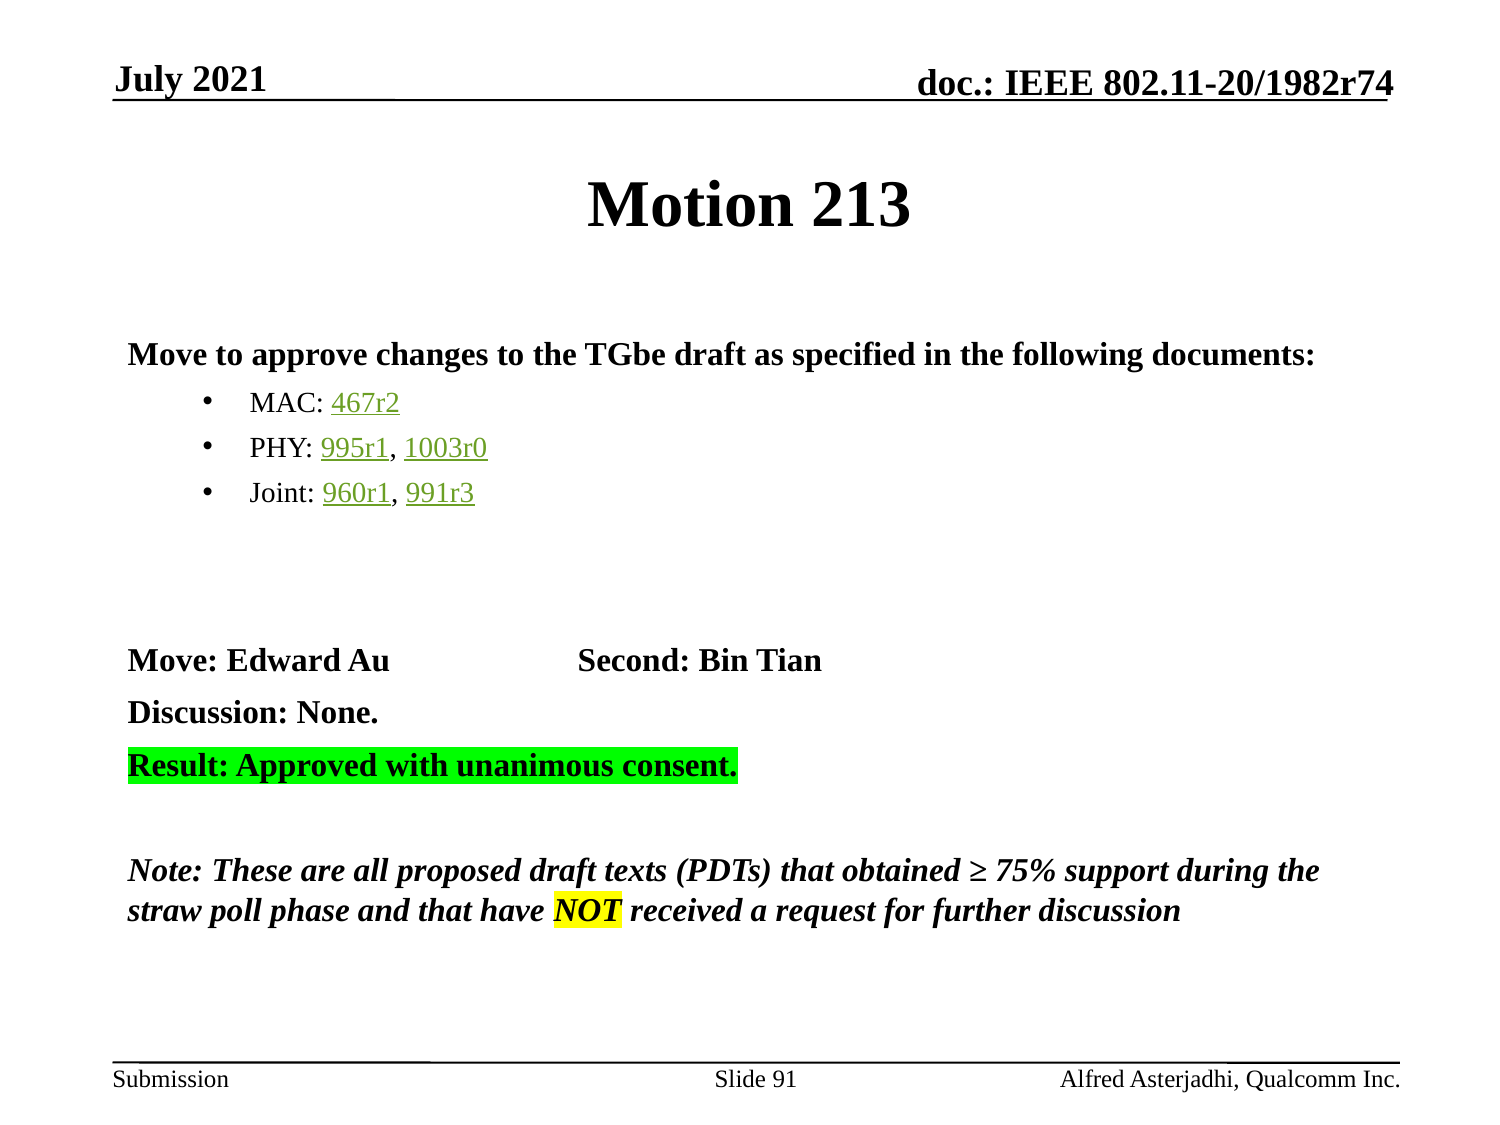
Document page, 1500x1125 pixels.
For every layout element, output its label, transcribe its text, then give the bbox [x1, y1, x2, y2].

slide_number Slide 91 [712, 1061, 800, 1123]
list Move to approve changes to the TGbe draft as specified in the following documents: MAC: 467r2 PHY: 995r1, 1003r0 Joint: 960r1, 991r3 Move: Edward Au Second: Bin Tian Discussion: None. Result: Approved with unanimous consent. Note: These are all proposed draft texts (PDTs) that obtained ≥ 75% support during the straw poll phase and that have NOT received a request for further discussion [112, 324, 1388, 1000]
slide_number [114, 54, 423, 100]
footer Alfred Asterjadhi, Qualcomm Inc. [878, 1061, 1402, 1093]
title Motion 213 [112, 112, 1388, 288]
